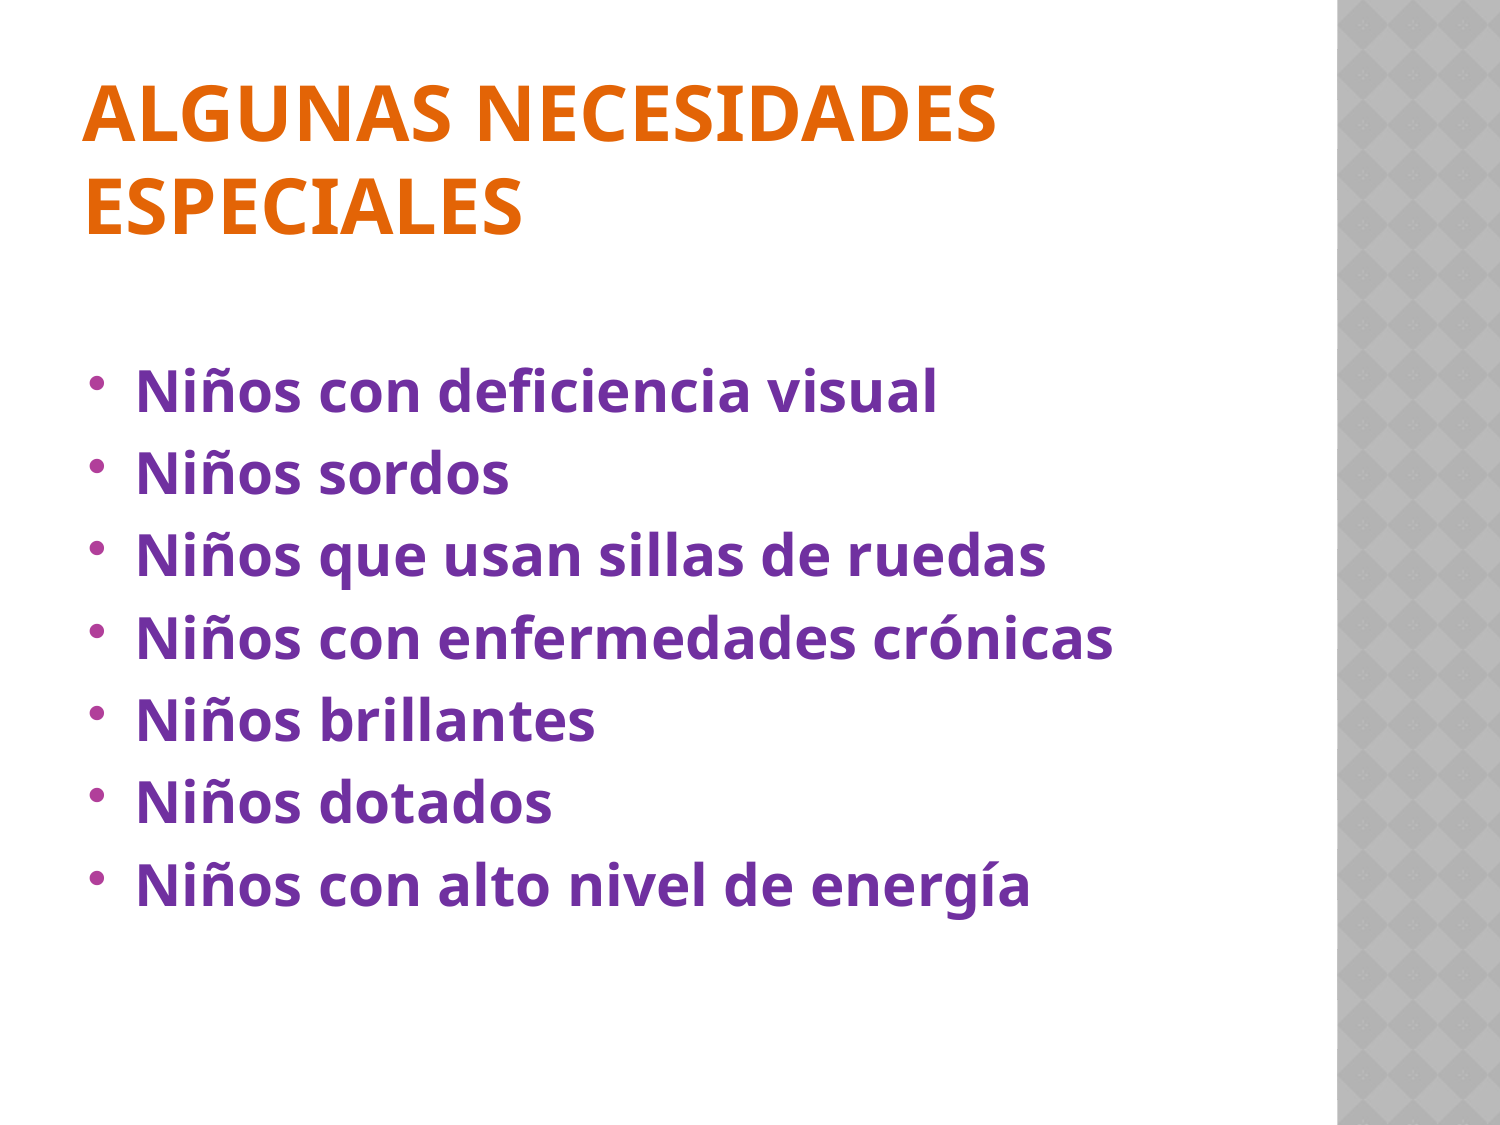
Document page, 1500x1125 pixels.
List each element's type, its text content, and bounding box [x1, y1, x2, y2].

list Niños con deficiencia visual Niños sordos Niños que usan sillas de ruedas Niños con enfermedades crónicas Niños brillantes Niños dotados Niños con alto nivel de energía [75, 264, 1263, 1059]
title Algunas necesidades especiales [75, 62, 1263, 250]
